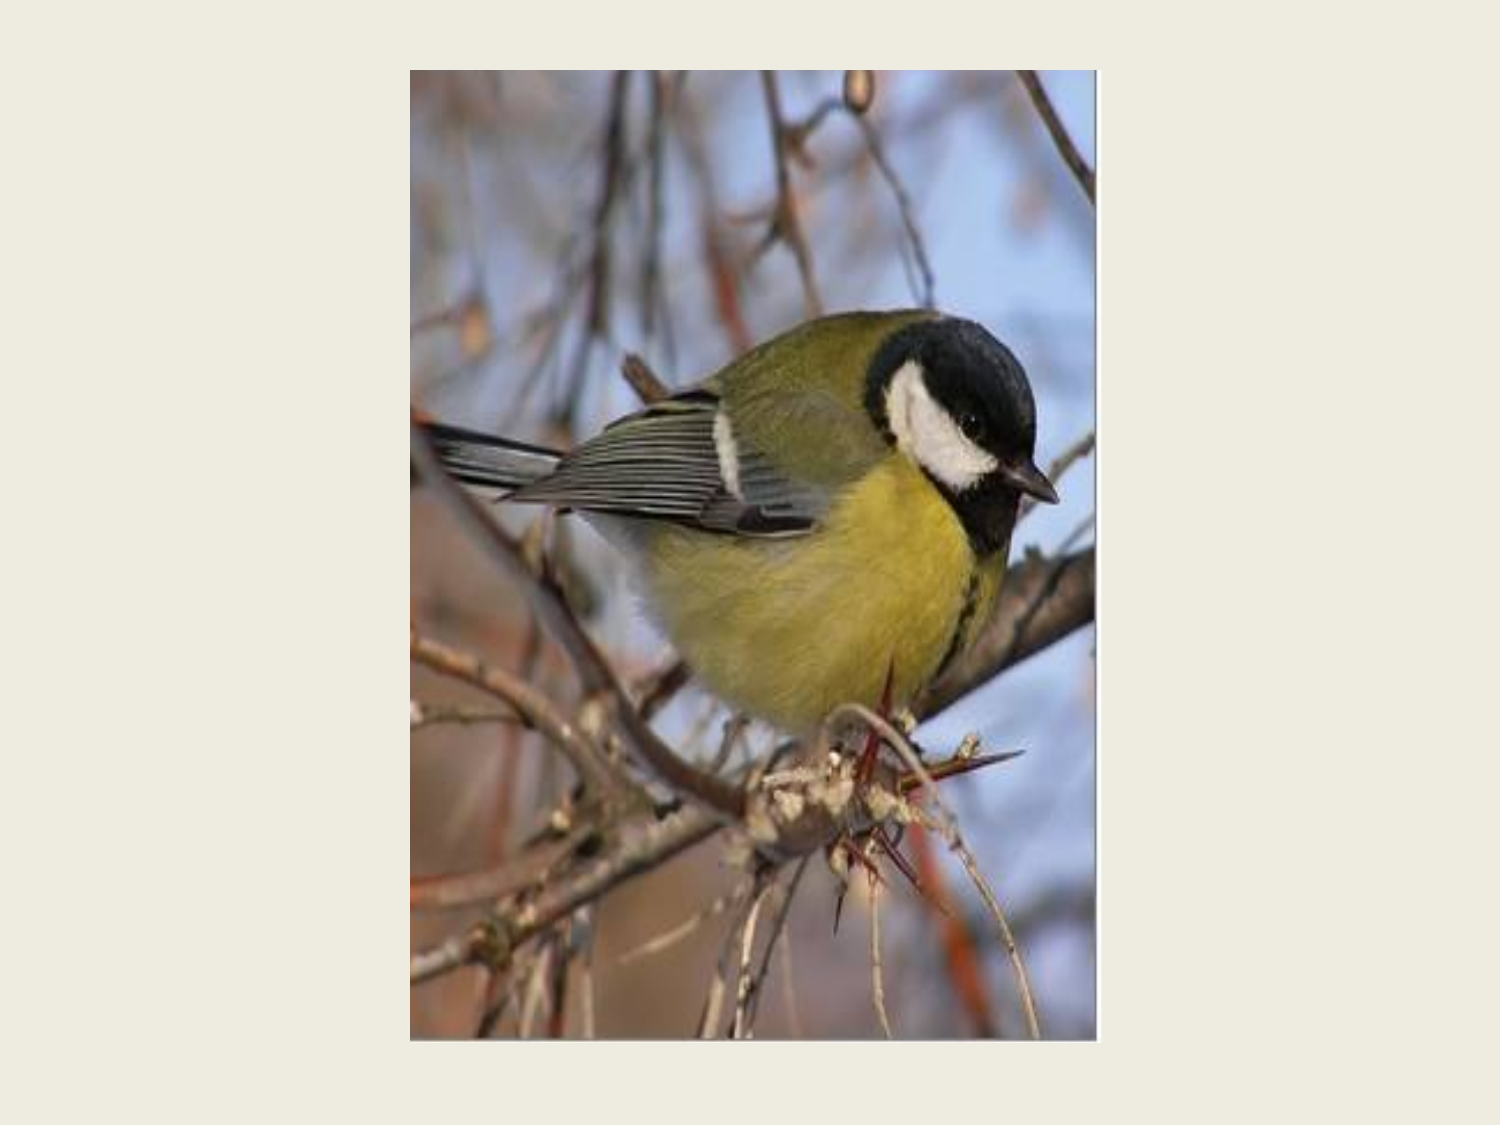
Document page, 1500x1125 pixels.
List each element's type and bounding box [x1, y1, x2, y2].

picture [409, 70, 1102, 1044]
